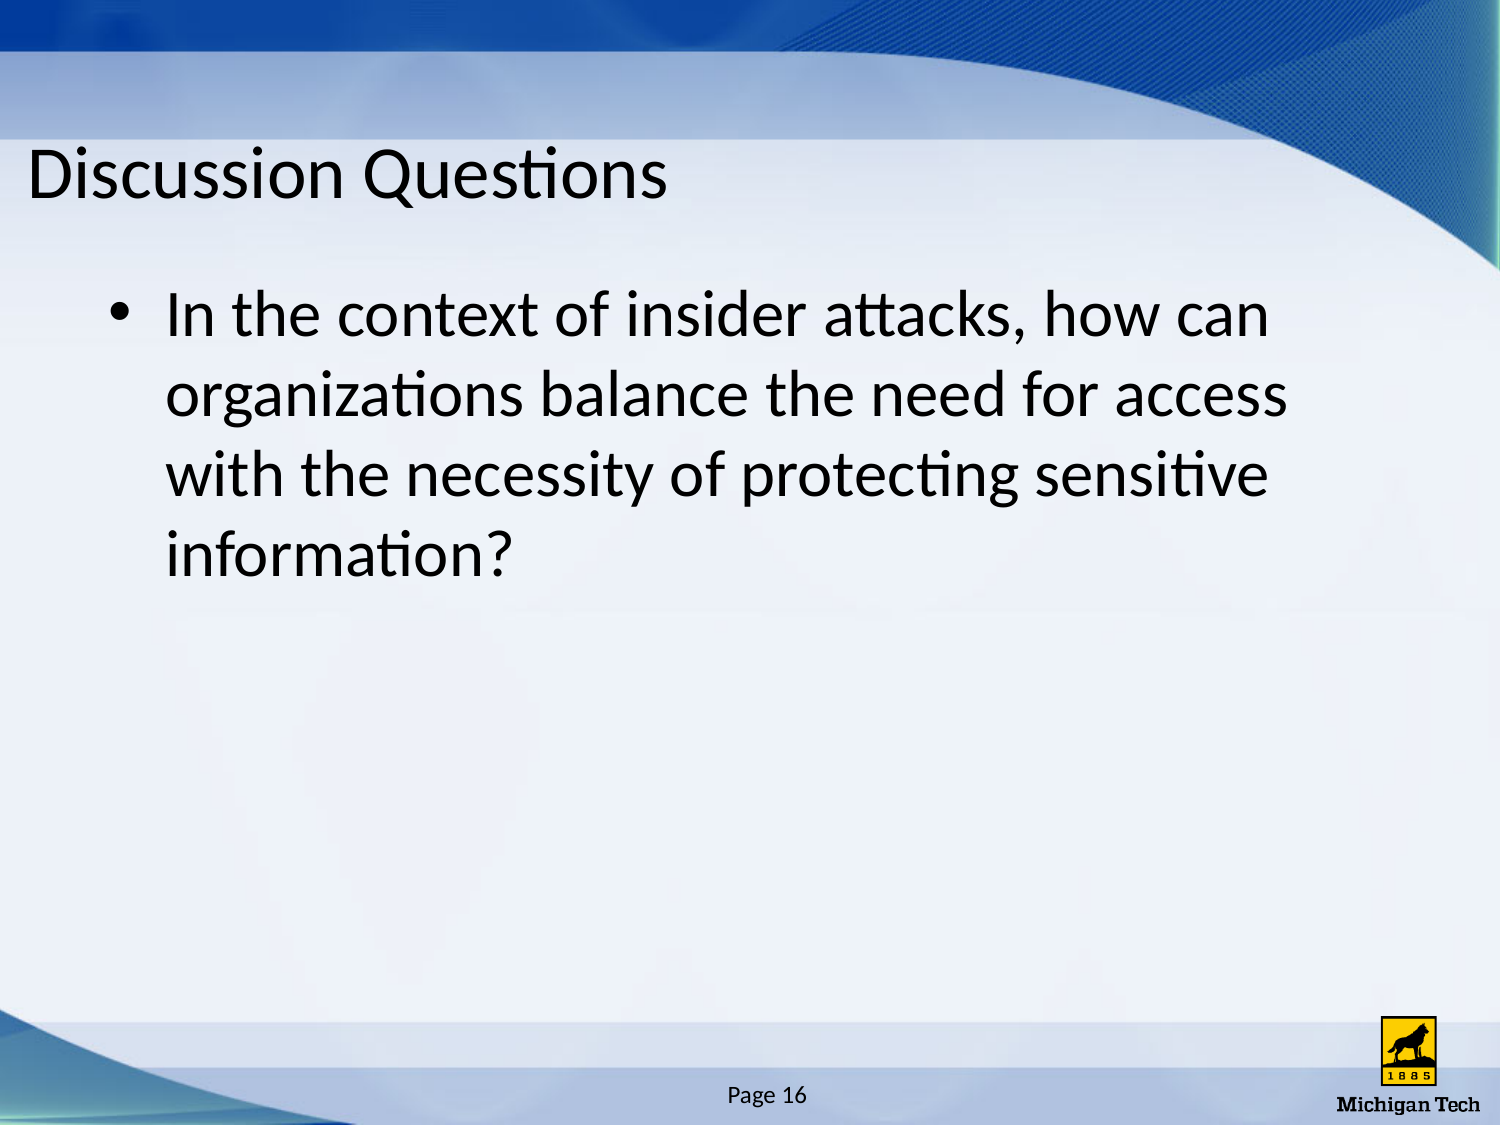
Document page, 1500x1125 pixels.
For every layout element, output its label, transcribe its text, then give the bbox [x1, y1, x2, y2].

title Discussion Questions [12, 75, 1263, 263]
list In the context of insider attacks, how can organizations balance the need for access with the necessity of protecting sensitive information? [75, 262, 1425, 1063]
picture [0, 0, 1500, 1125]
